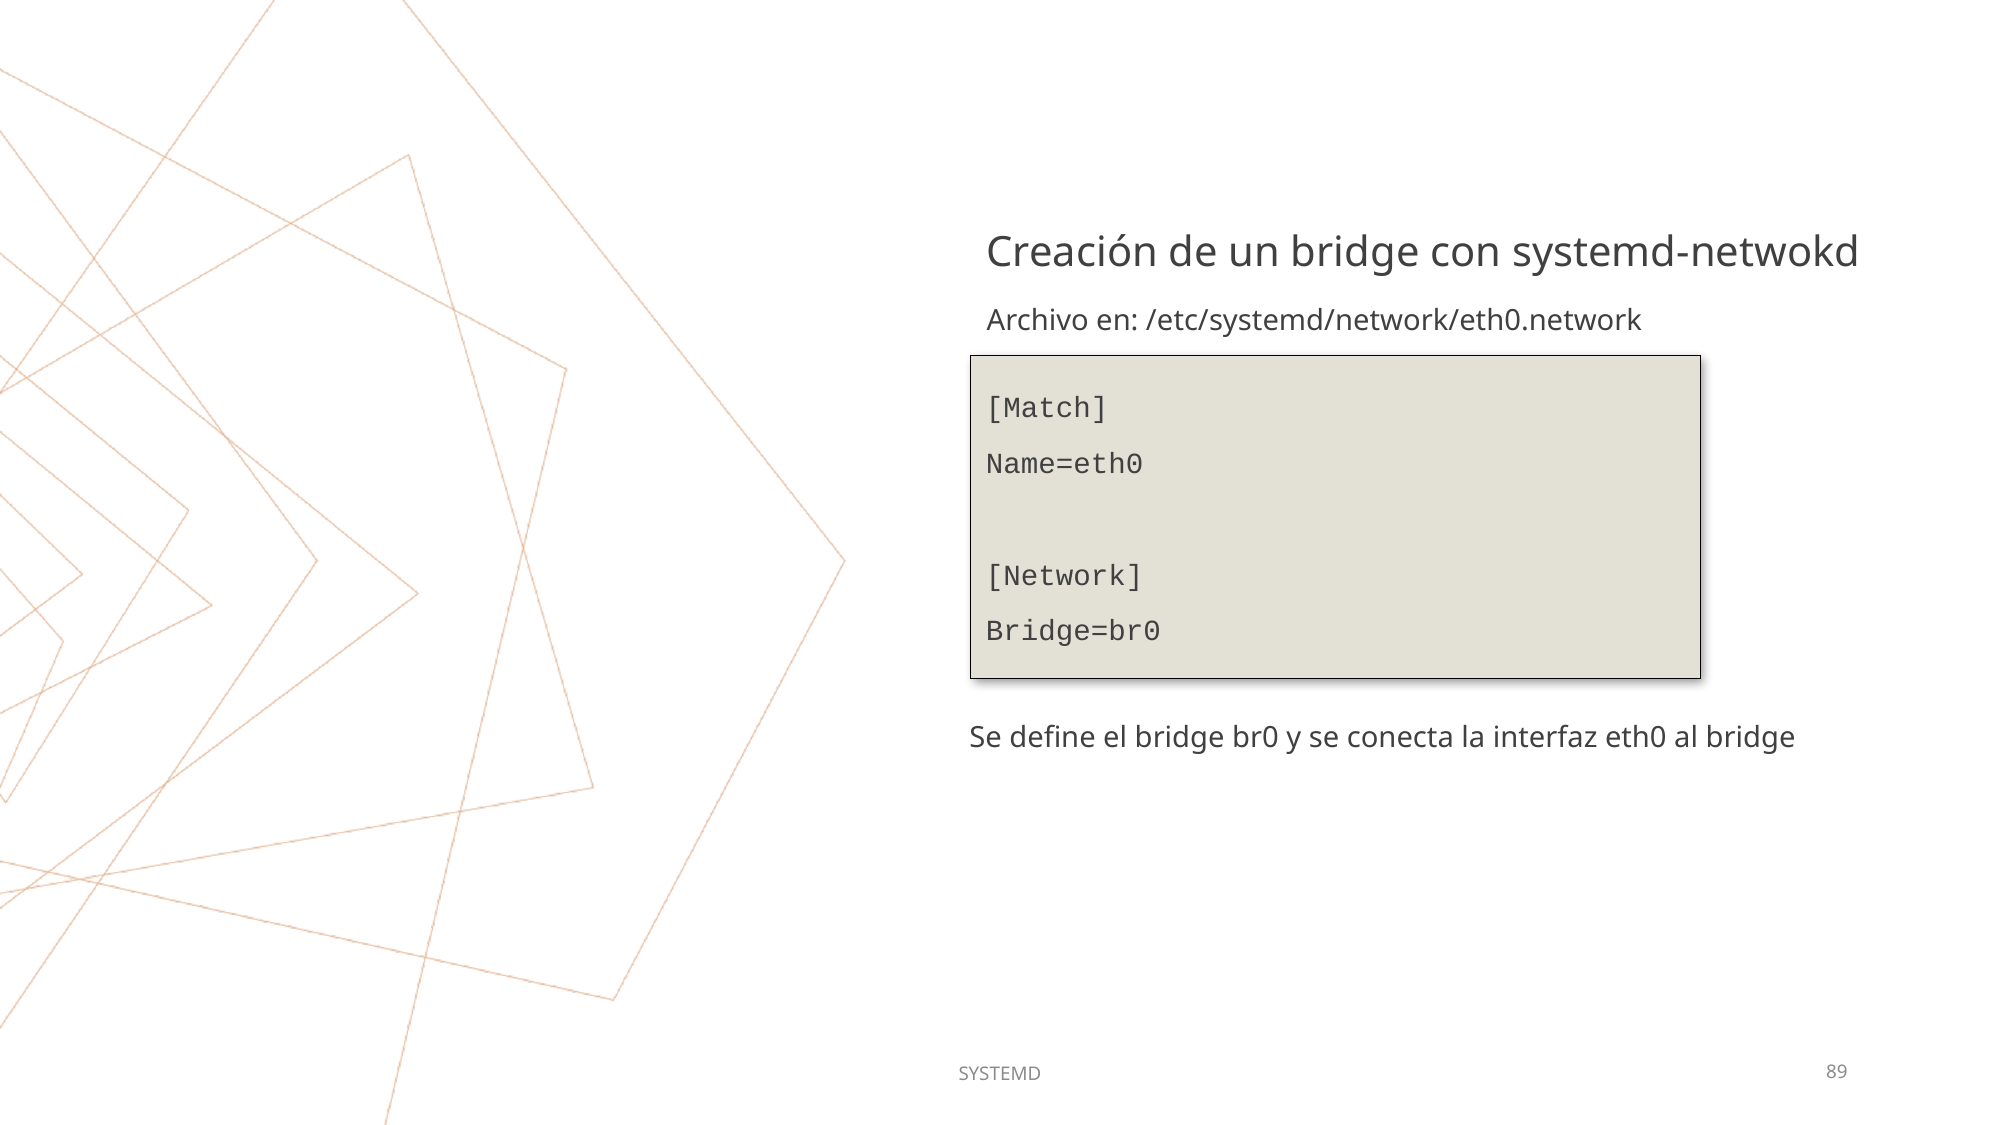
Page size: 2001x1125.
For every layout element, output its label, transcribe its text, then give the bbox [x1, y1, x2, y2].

footer SYSTEMD [662, 1042, 1338, 1103]
slide_number 89 [1412, 1042, 1863, 1103]
text_box Se define el bridge br0 y se conecta la interfaz eth0 al bridge [954, 710, 1930, 774]
picture [0, 0, 893, 1125]
text_box [Match] Name=eth0 [Network] Bridge=br0 [970, 355, 1701, 679]
text_box Archivo en: /etc/systemd/network/eth0.network [971, 293, 1947, 357]
text_box Creación de un bridge con systemd-netwokd [971, 217, 1913, 293]
